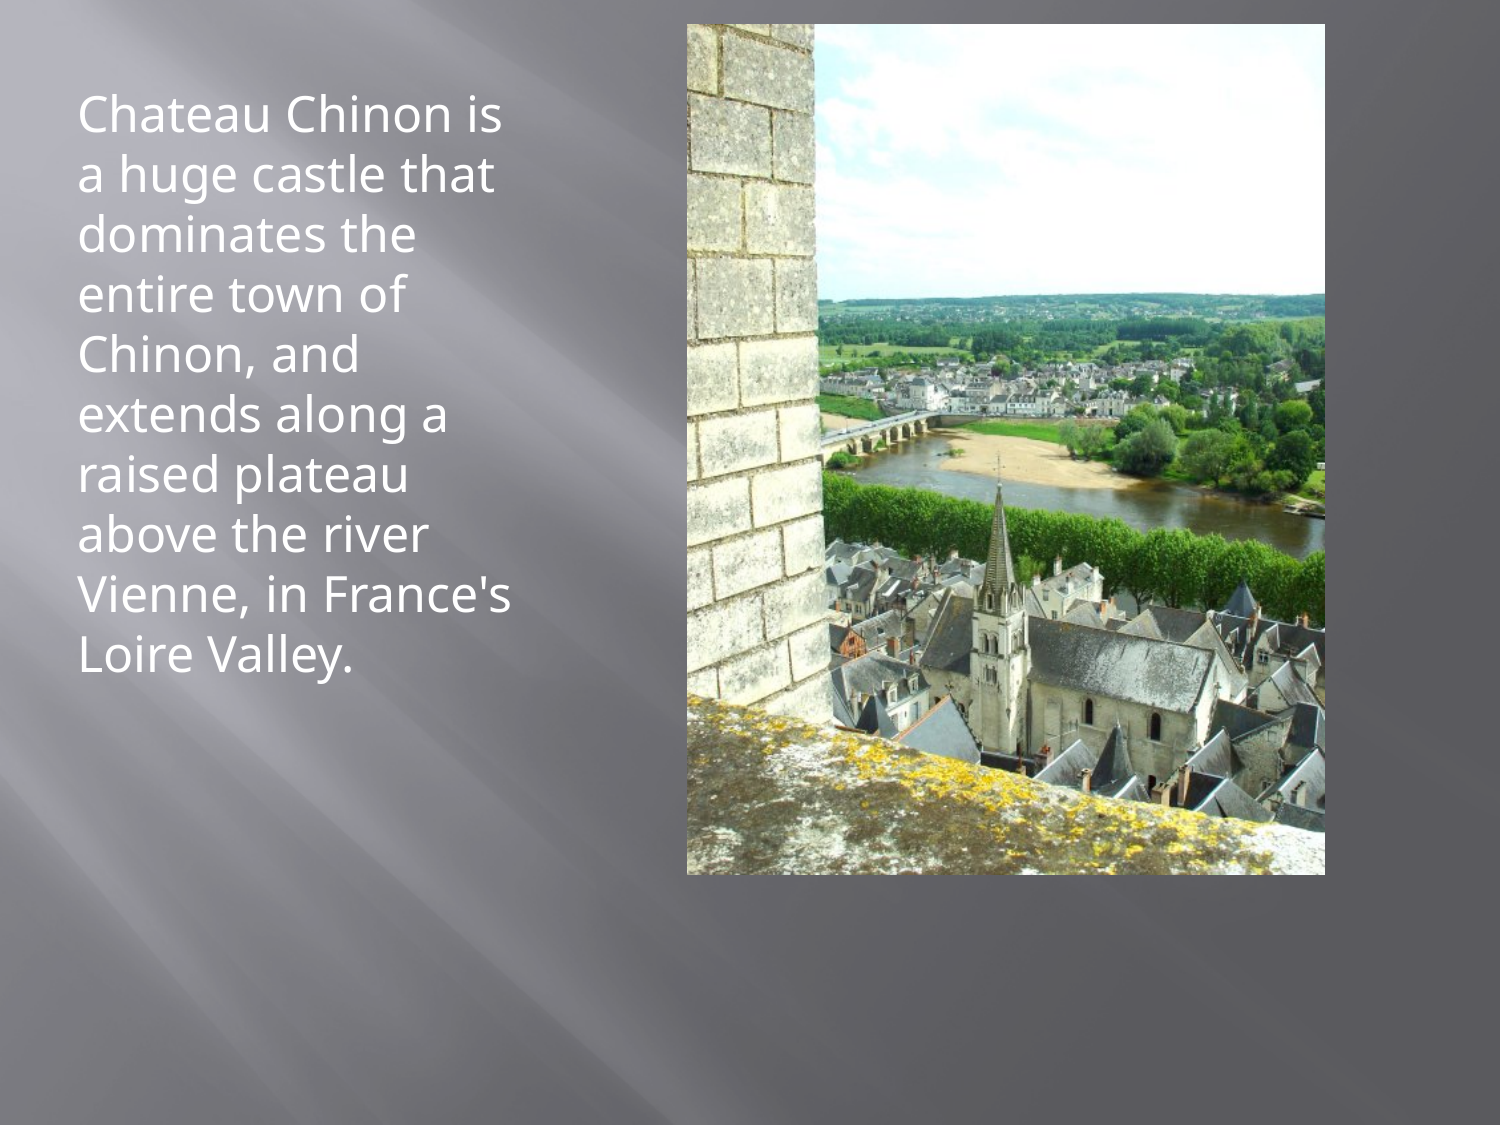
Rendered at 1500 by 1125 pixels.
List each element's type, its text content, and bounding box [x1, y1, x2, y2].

list Chateau Chinon is a huge castle that dominates the entire town of Chinon, and extends along a raised plateau above the river Vienne, in France's Loire Valley. [62, 75, 556, 830]
picture [687, 24, 1326, 876]
